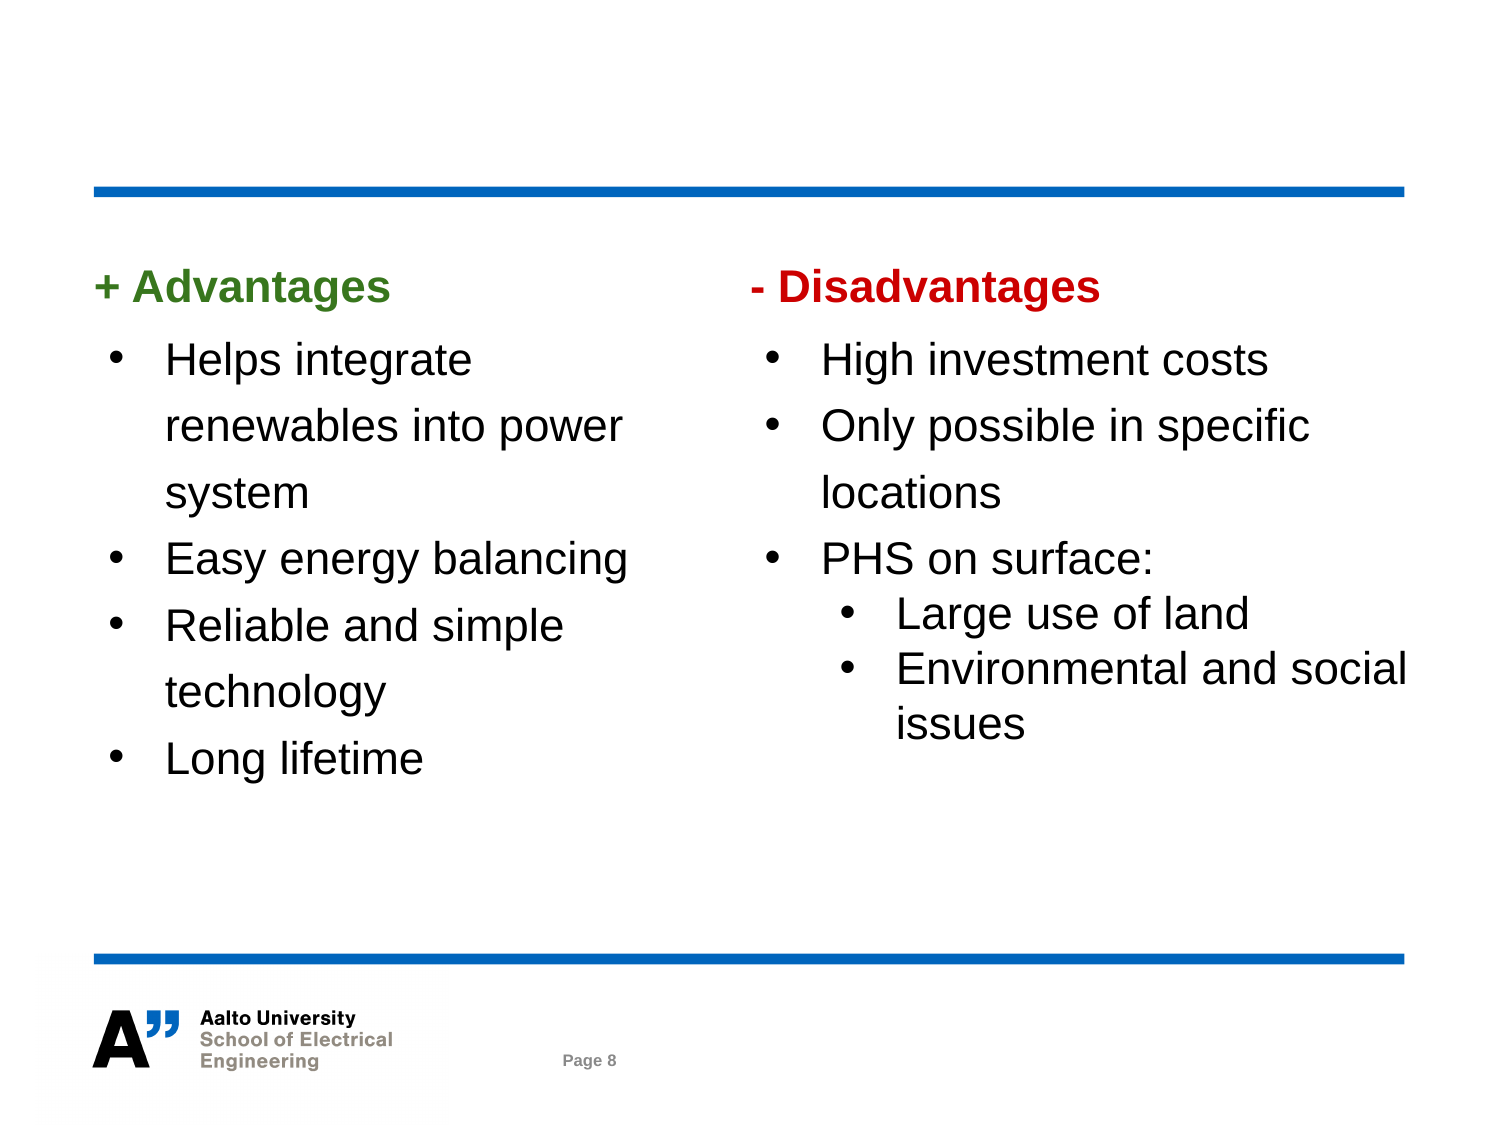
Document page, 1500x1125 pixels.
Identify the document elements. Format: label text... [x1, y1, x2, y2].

slide_number Page 8 [562, 1050, 816, 1071]
picture [35, 953, 449, 1125]
list - Disadvantages High investment costs Only possible in specific locations PHS on surface: Large use of land Environmental and social issues [750, 245, 1470, 925]
list + Advantages Helps integrate renewables into power system Easy energy balancing Reliable and simple technology Long lifetime [93, 245, 713, 925]
